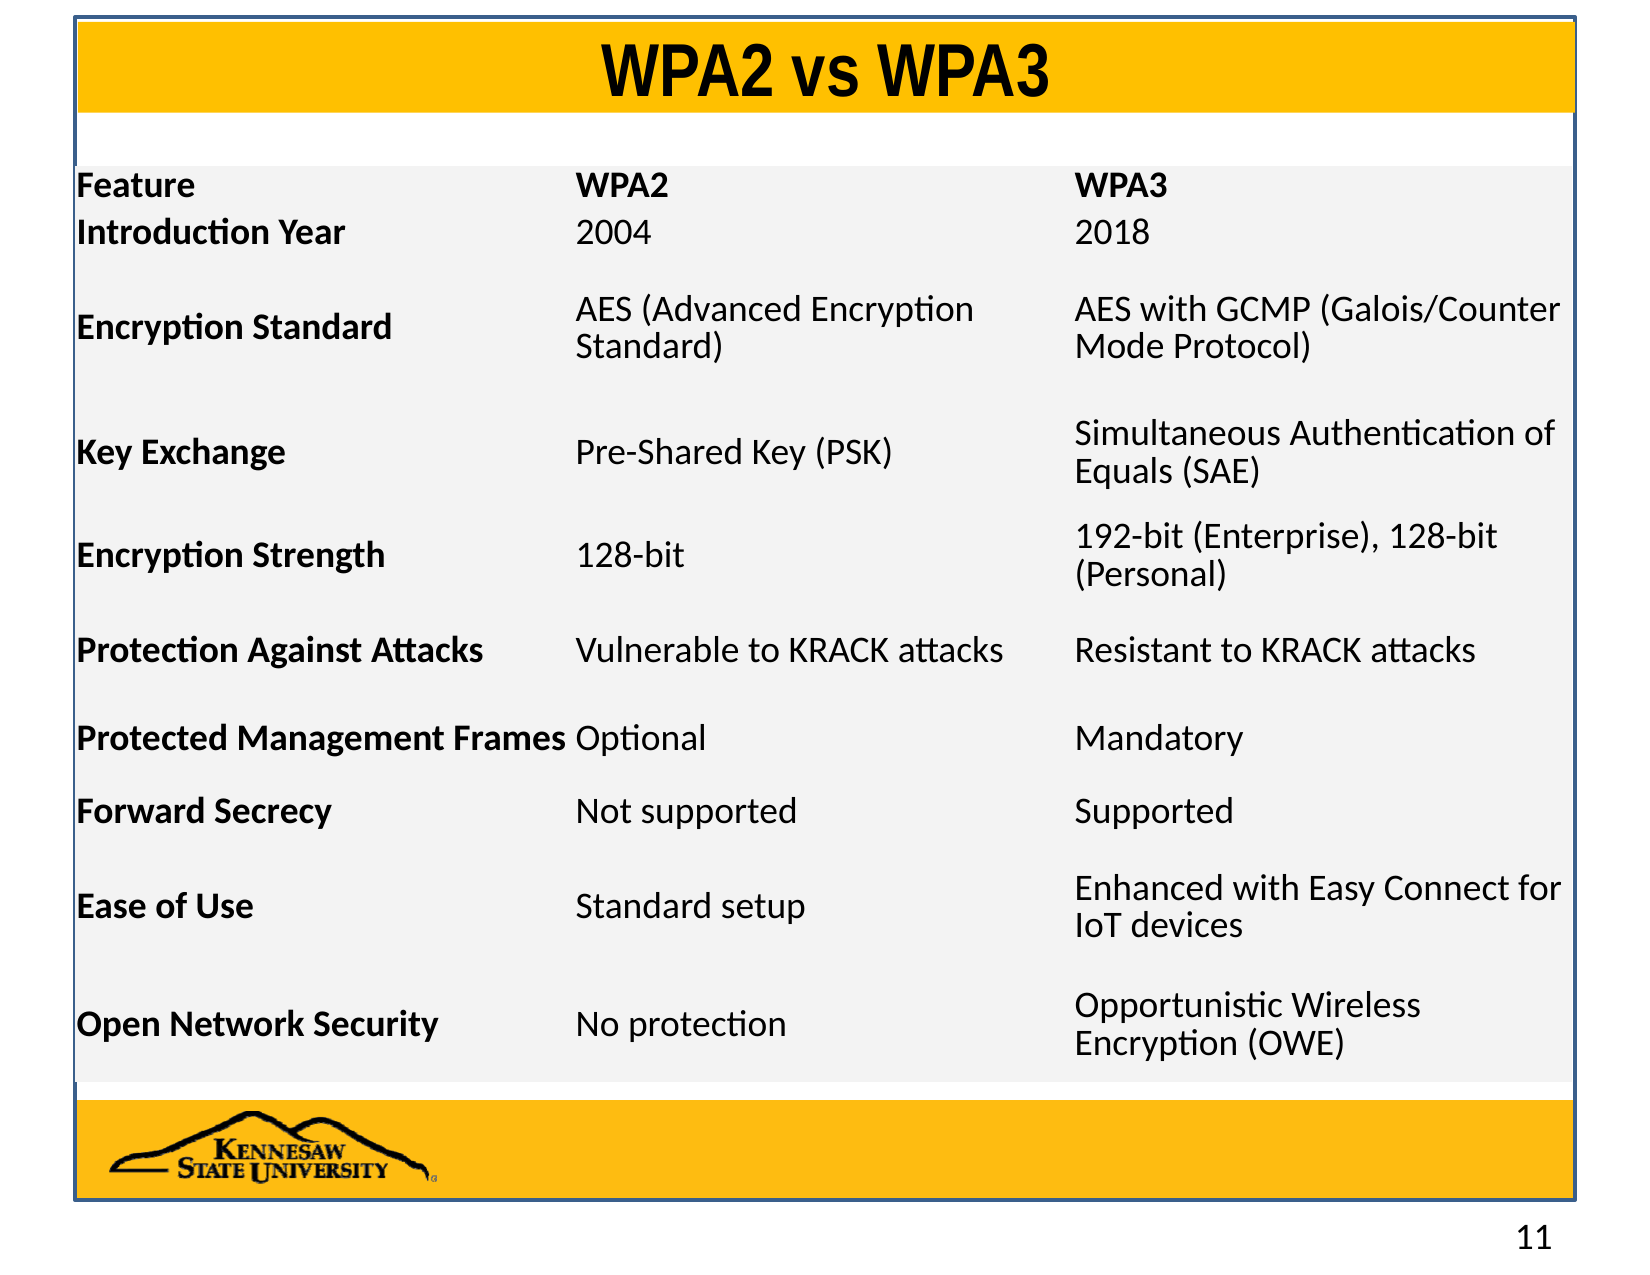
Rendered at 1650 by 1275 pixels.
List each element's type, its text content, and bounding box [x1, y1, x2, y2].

title WPA2 vs WPA3 [77, 21, 1575, 113]
table_cell Supported [1073, 781, 1572, 847]
table_cell Encryption Standard [75, 261, 574, 400]
table_cell Mandatory [1073, 701, 1572, 781]
table_cell 128-bit [574, 510, 1073, 606]
table_cell Resistant to KRACK attacks [1073, 606, 1572, 701]
table_cell Enhanced with Easy Connect for IoT devices [1073, 847, 1572, 972]
table_cell Not supported [574, 781, 1073, 847]
table_cell Standard setup [574, 847, 1073, 972]
table_cell AES (Advanced Encryption Standard) [574, 261, 1073, 400]
table_cell Protection Against Attacks [75, 606, 574, 701]
table_header WPA2 [574, 166, 1073, 210]
table_cell 192-bit (Enterprise), 128-bit (Personal) [1073, 510, 1572, 606]
table_cell 2004 [574, 210, 1073, 261]
table_header WPA3 [1073, 166, 1572, 210]
table_cell Pre-Shared Key (PSK) [574, 400, 1073, 510]
table_cell No protection [574, 972, 1073, 1082]
table_cell AES with GCMP (Galois/Counter Mode Protocol) [1073, 261, 1572, 400]
table_cell Protected Management Frames [75, 701, 574, 781]
picture [108, 1111, 437, 1184]
table_cell 2018 [1073, 210, 1572, 261]
table_cell Simultaneous Authentication of Equals (SAE) [1073, 400, 1572, 510]
table_cell Introduction Year [75, 210, 574, 261]
table_cell Ease of Use [75, 847, 574, 972]
table_cell Encryption Strength [75, 510, 574, 606]
table_header Feature [75, 166, 574, 210]
table_cell Vulnerable to KRACK attacks [574, 606, 1073, 701]
table_cell Opportunistic Wireless Encryption (OWE) [1073, 972, 1572, 1082]
table_cell Forward Secrecy [75, 781, 574, 847]
table_cell Key Exchange [75, 400, 574, 510]
table_cell Open Network Security [75, 972, 574, 1082]
table_cell Optional [574, 701, 1073, 781]
